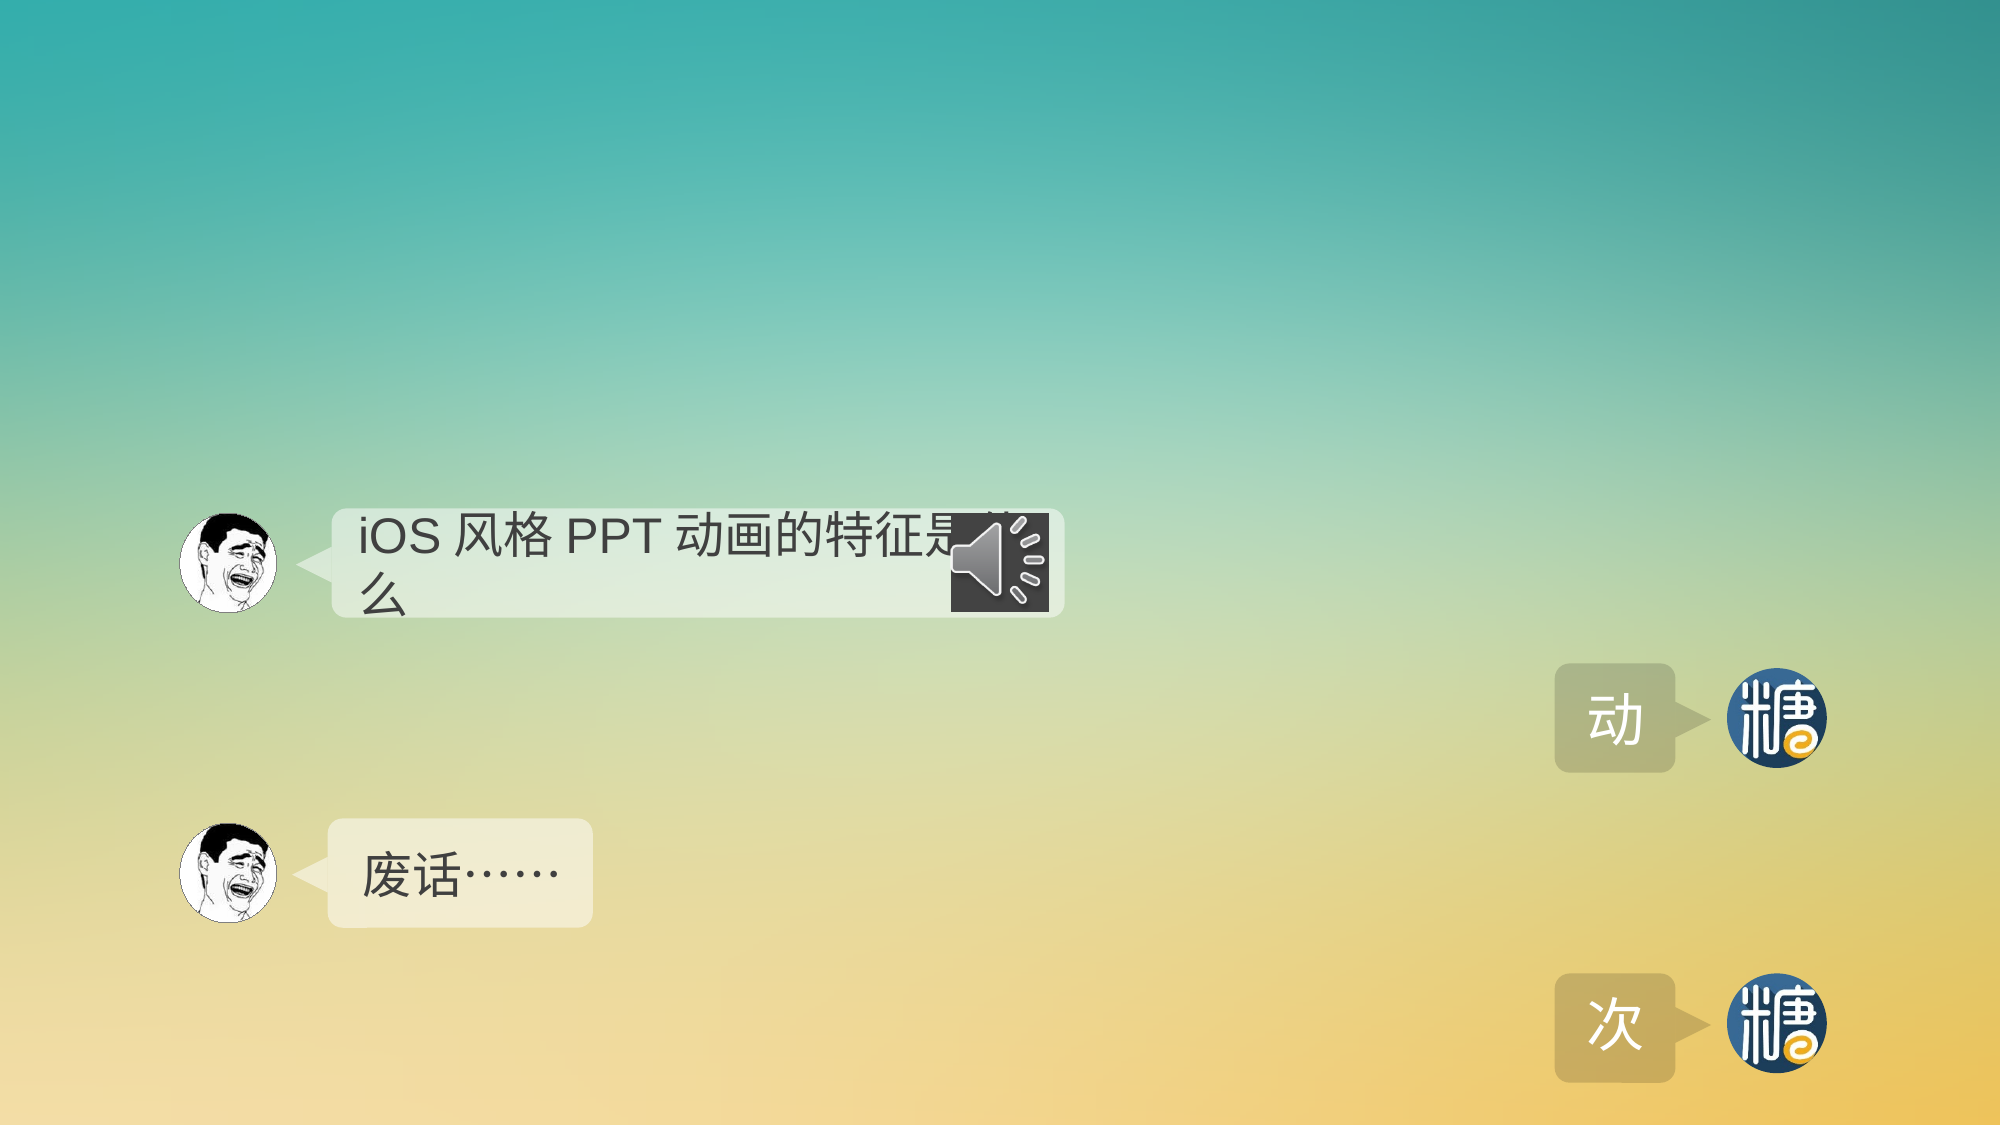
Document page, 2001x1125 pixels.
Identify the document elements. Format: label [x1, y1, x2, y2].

picture [0, 0, 2000, 1125]
text_box [949, 512, 1050, 613]
text_box [177, 508, 1827, 1125]
